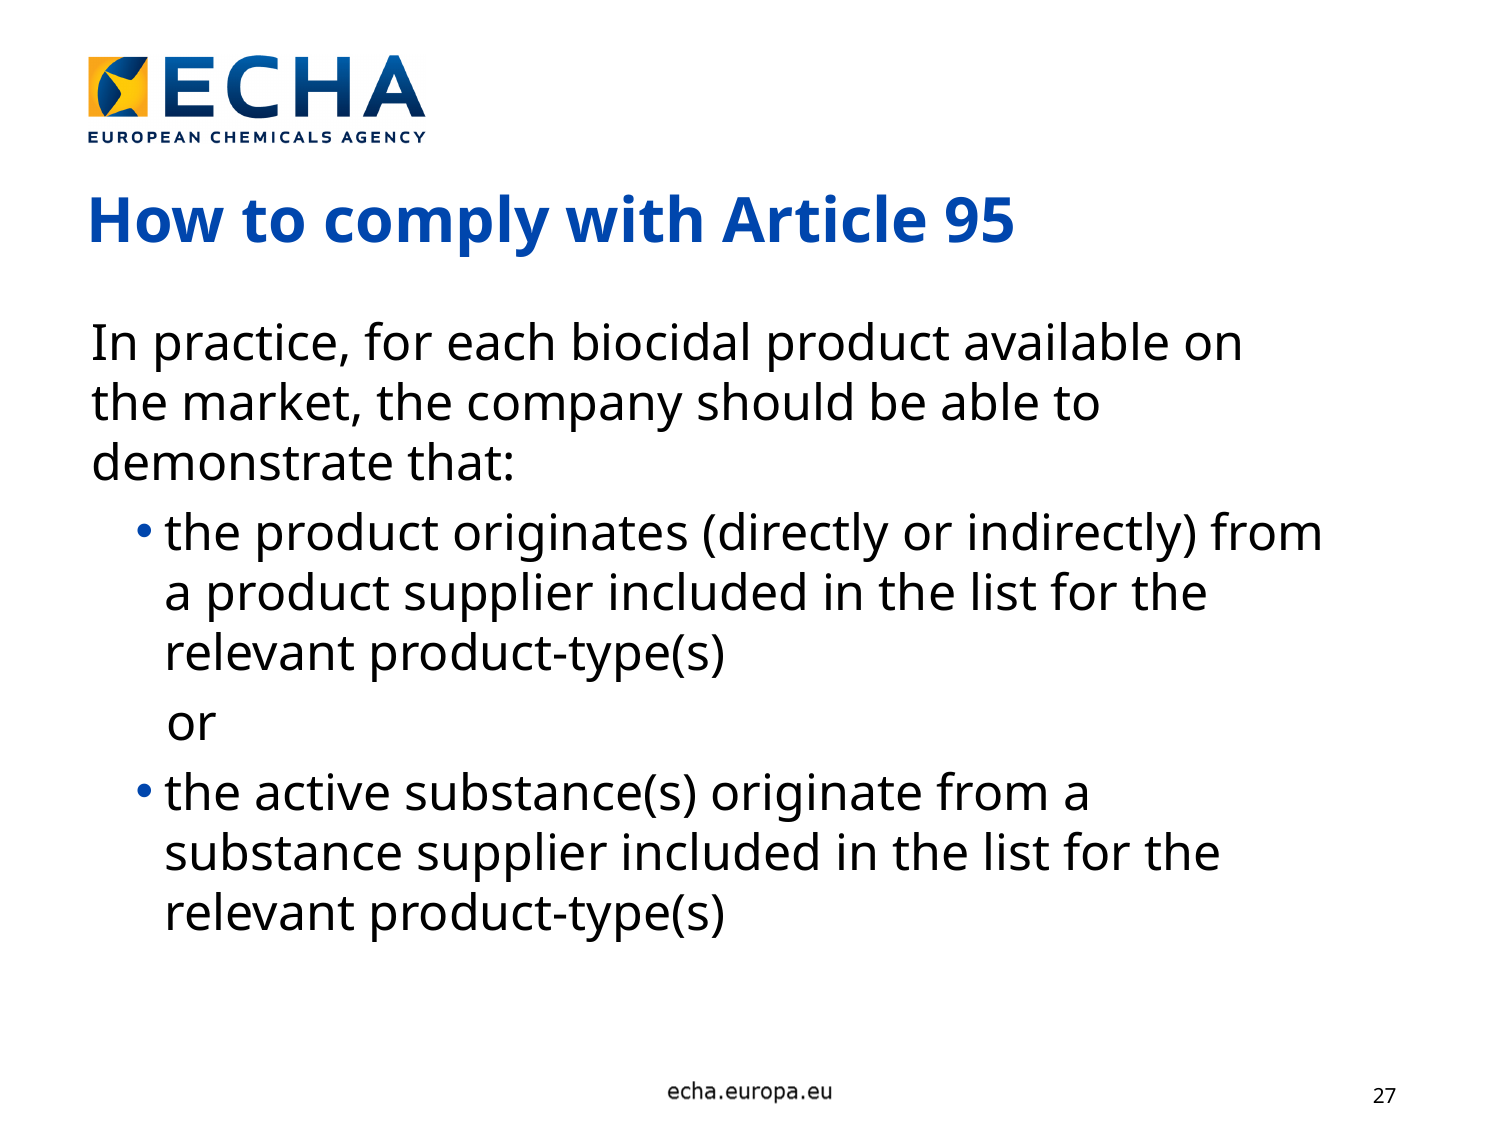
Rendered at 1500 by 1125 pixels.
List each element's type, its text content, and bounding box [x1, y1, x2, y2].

slide_number 27 [1174, 1074, 1412, 1125]
list In practice, for each biocidal product available on the market, the company should be able to demonstrate that: the product originates (directly or indirectly) from a product supplier included in the list for the relevant product-type(s) or the active substance(s) originate from a substance supplier included in the list for the relevant product-type(s) [76, 302, 1341, 1022]
list How to comply with Article 95 [71, 172, 1466, 262]
picture [88, 54, 426, 144]
picture [620, 1070, 880, 1125]
